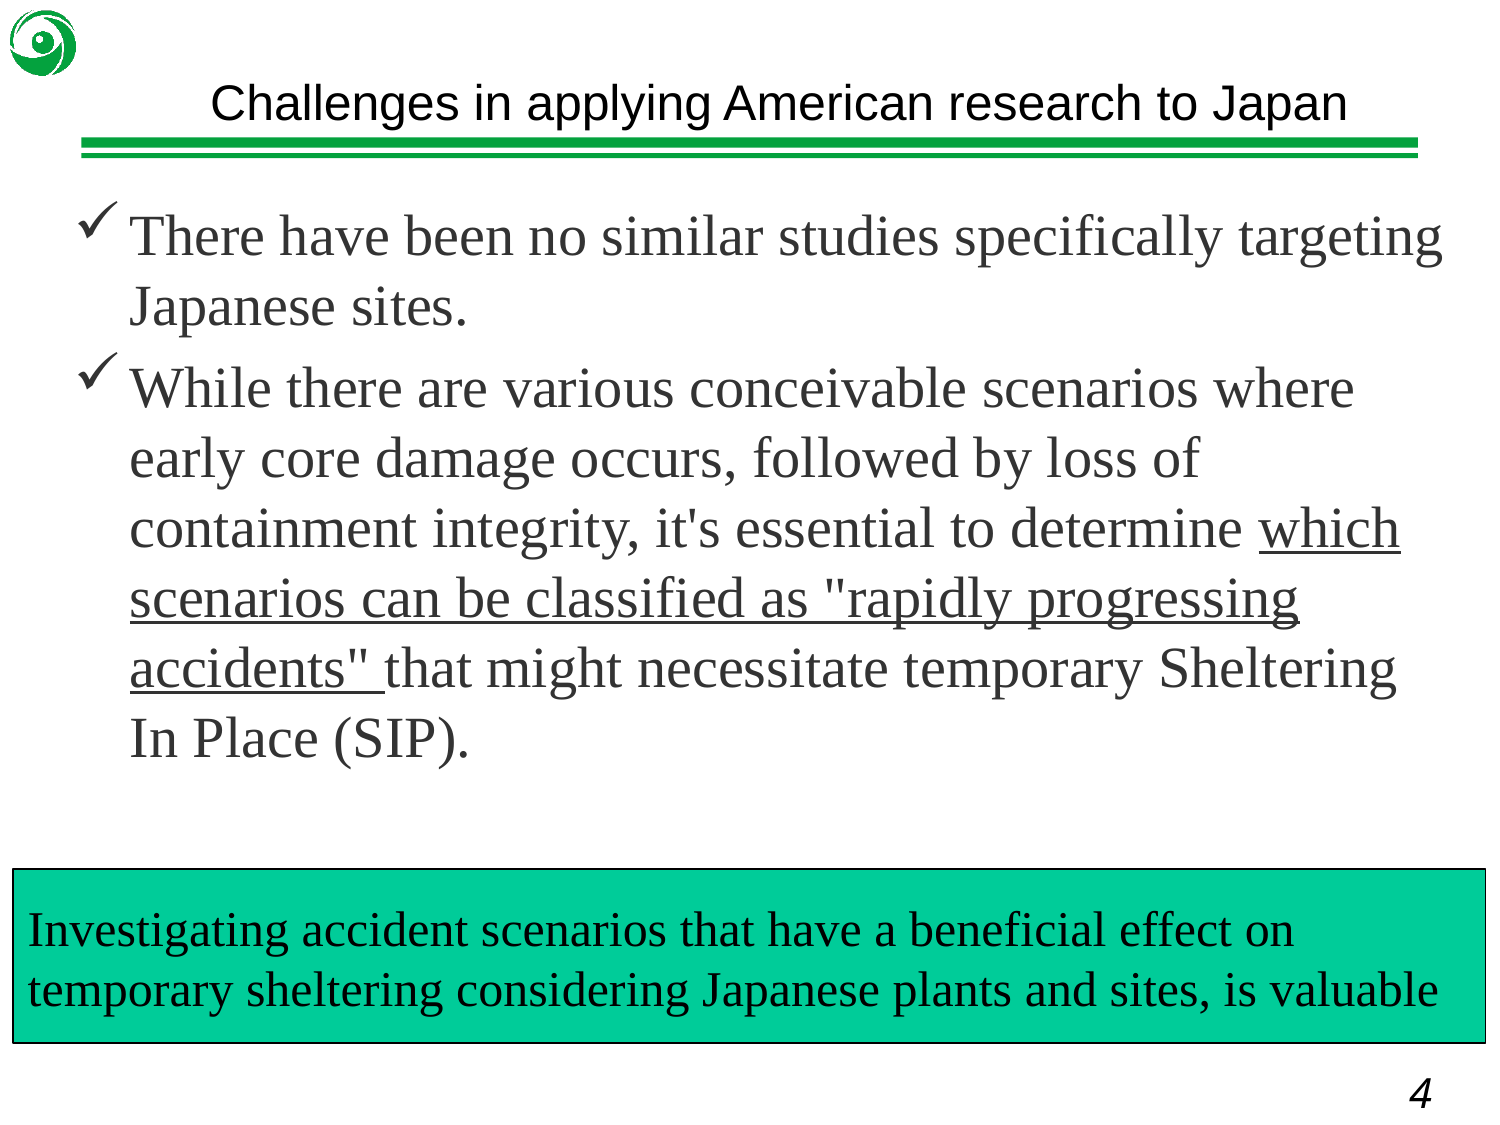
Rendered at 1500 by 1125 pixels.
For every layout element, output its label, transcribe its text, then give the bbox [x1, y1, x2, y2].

title Challenges in applying American research to Japan [87, 42, 1472, 138]
text_box Investigating accident scenarios that have a beneficial effect on temporary sheltering considering Japanese plants and sites, is valuable [12, 868, 1486, 1044]
list There have been no similar studies specifically targeting Japanese sites. While there are various conceivable scenarios where early core damage occurs, followed by loss of containment integrity, it's essential to determine which scenarios can be classified as "rapidly progressing accidents" that might necessitate temporary Sheltering In Place (SIP). [58, 189, 1472, 858]
picture [0, 0, 88, 88]
